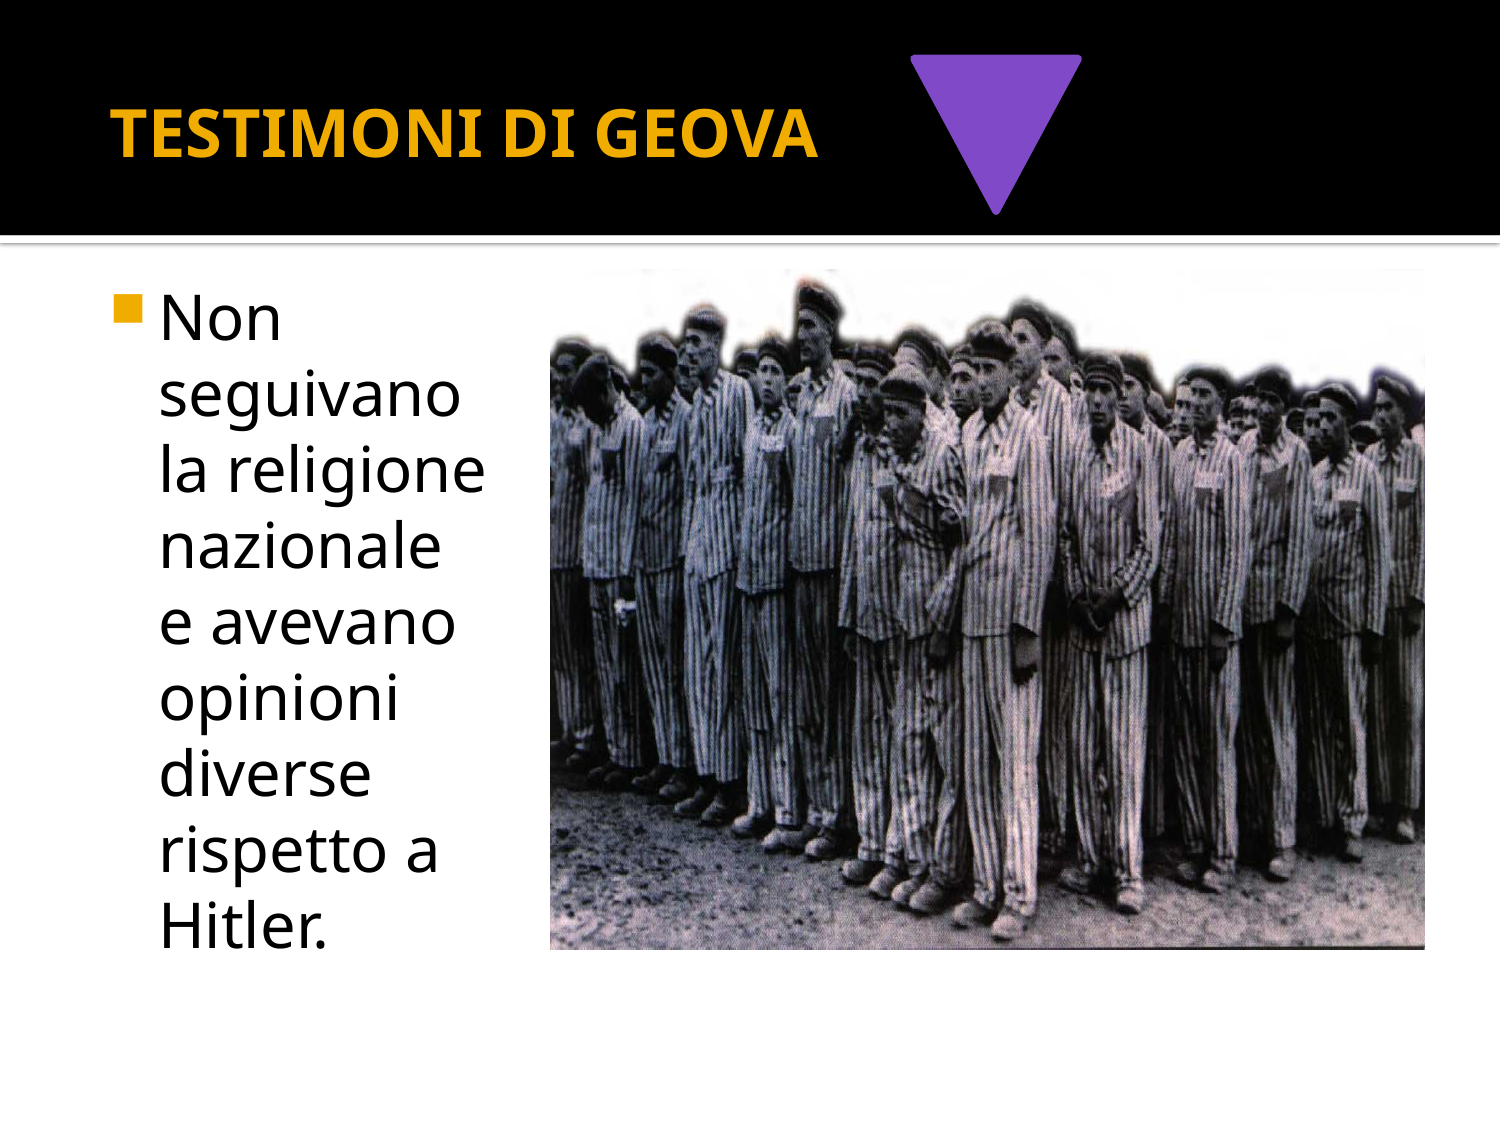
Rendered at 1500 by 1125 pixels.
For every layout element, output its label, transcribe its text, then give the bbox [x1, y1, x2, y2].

list Non seguivano la religione nazionale e avevano opinioni diverse rispetto a Hitler. [74, 262, 505, 1006]
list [550, 269, 1425, 950]
title TESTIMONI DI GEOVA [75, 24, 1425, 231]
text_box [910, 54, 1082, 215]
